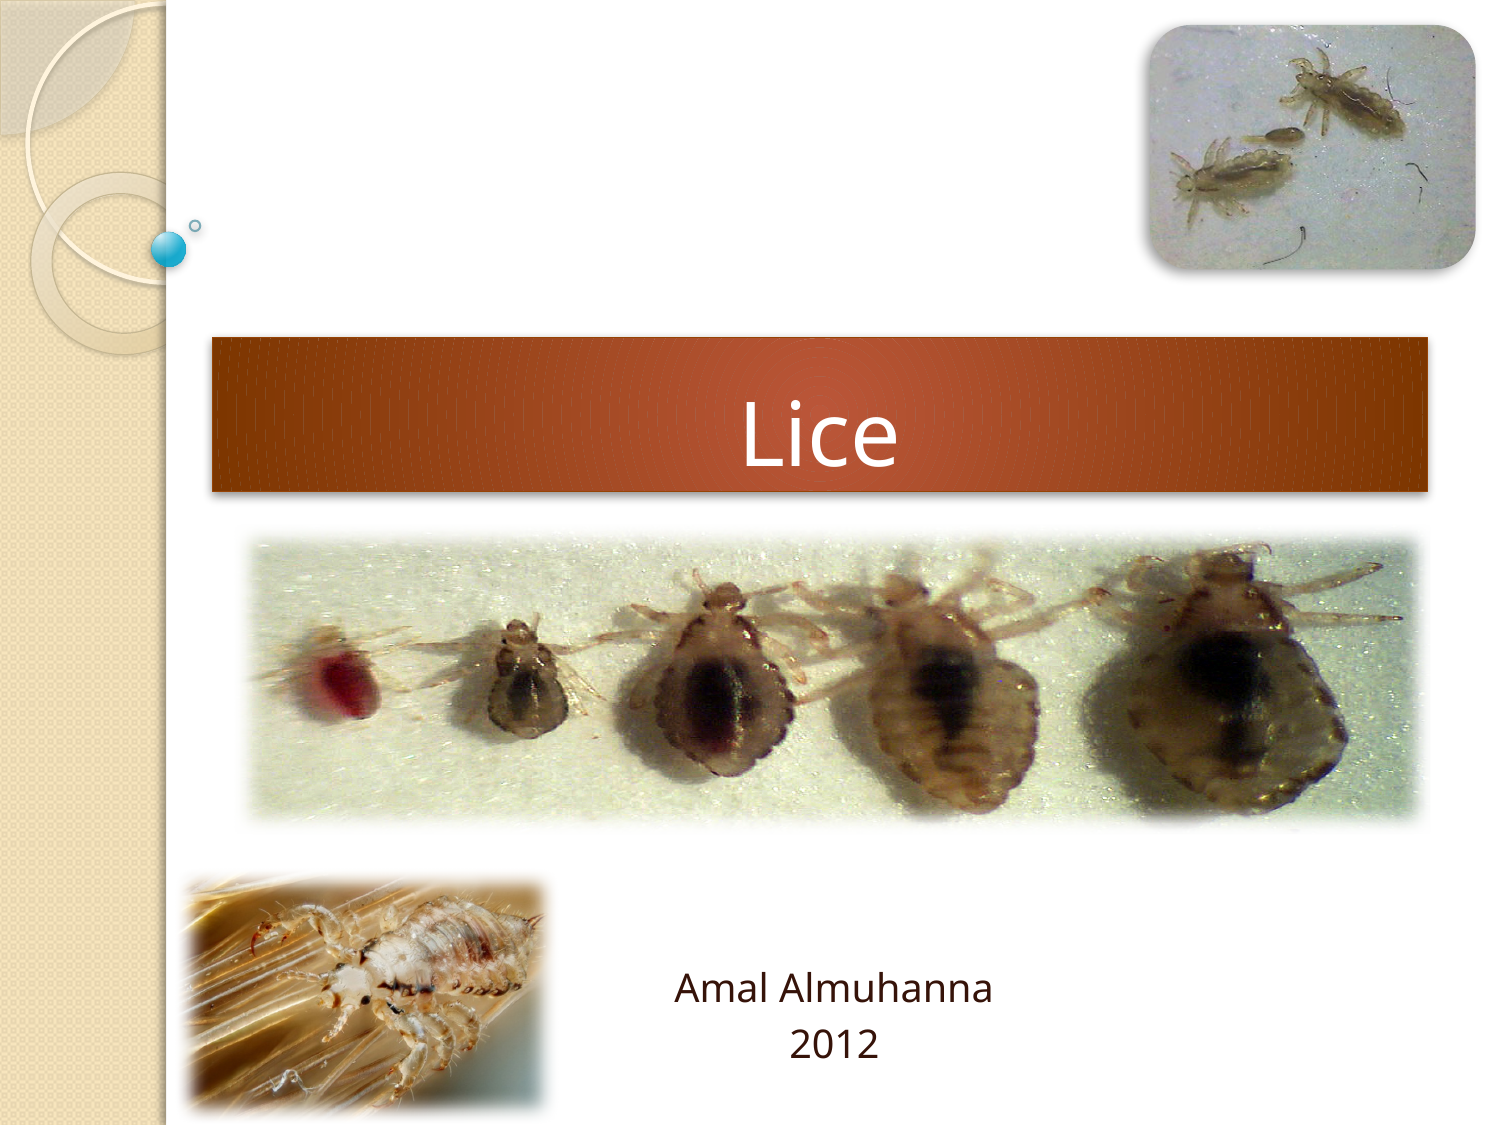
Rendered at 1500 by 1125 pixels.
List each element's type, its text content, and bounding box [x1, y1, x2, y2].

subtitle Amal Almuhanna 2012 [567, 962, 1440, 1075]
picture [174, 867, 560, 1125]
picture [234, 524, 1431, 835]
title Lice [212, 337, 1428, 492]
picture [1149, 24, 1476, 270]
